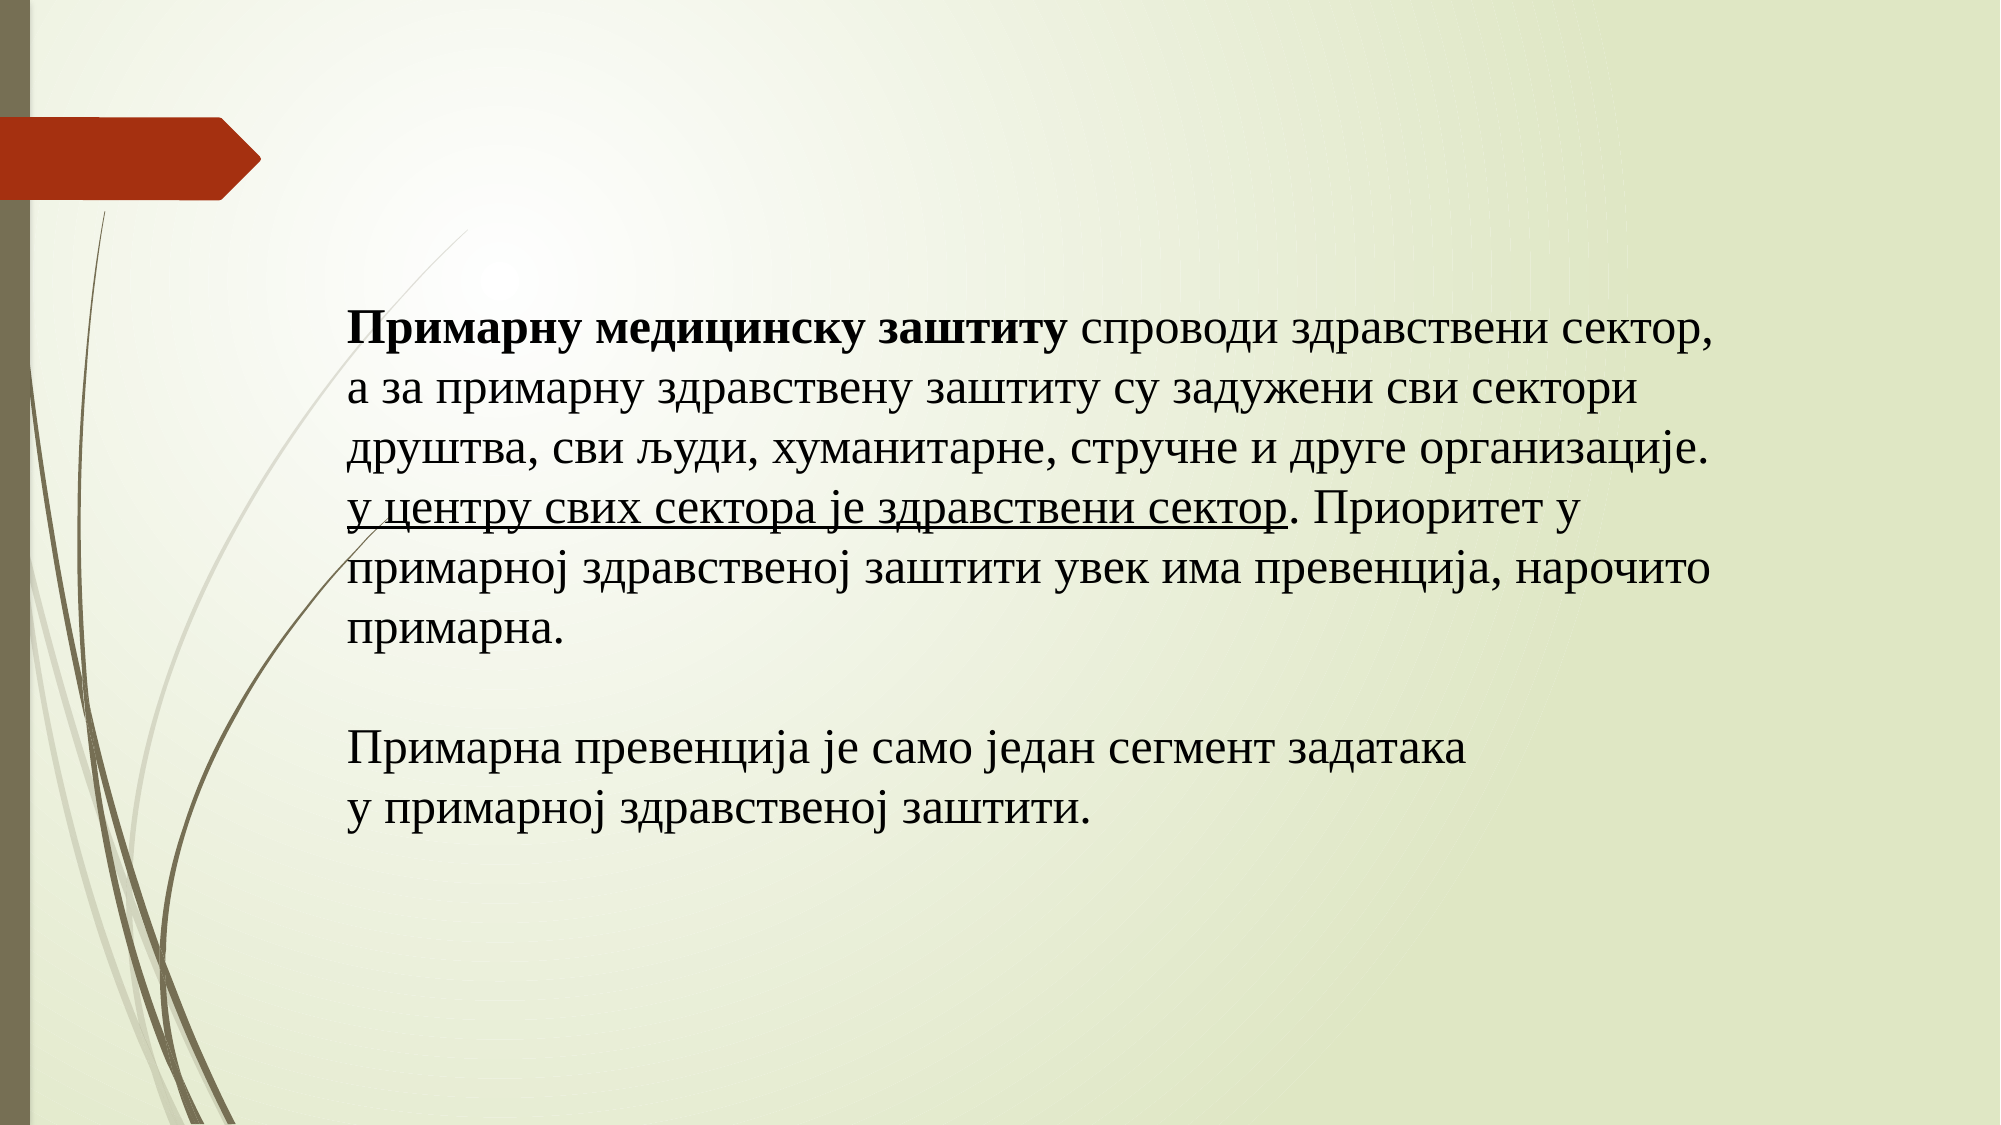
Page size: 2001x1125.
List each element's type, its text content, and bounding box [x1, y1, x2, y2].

text_box Примарну медицинску заштиту спроводи здравствени сектор, а за примарну здравствену заштиту су задужени сви сектори друштва, сви људи, хуманитарне, стручне и друге организације. у центру свих сектора је здравствени сектор. Приоритет у примарној здравственој заштити увек има превенција, нарочито примарна. Примарна превенција је само један сегмент задатака у примарној здравственој заштити. [332, 187, 1688, 844]
